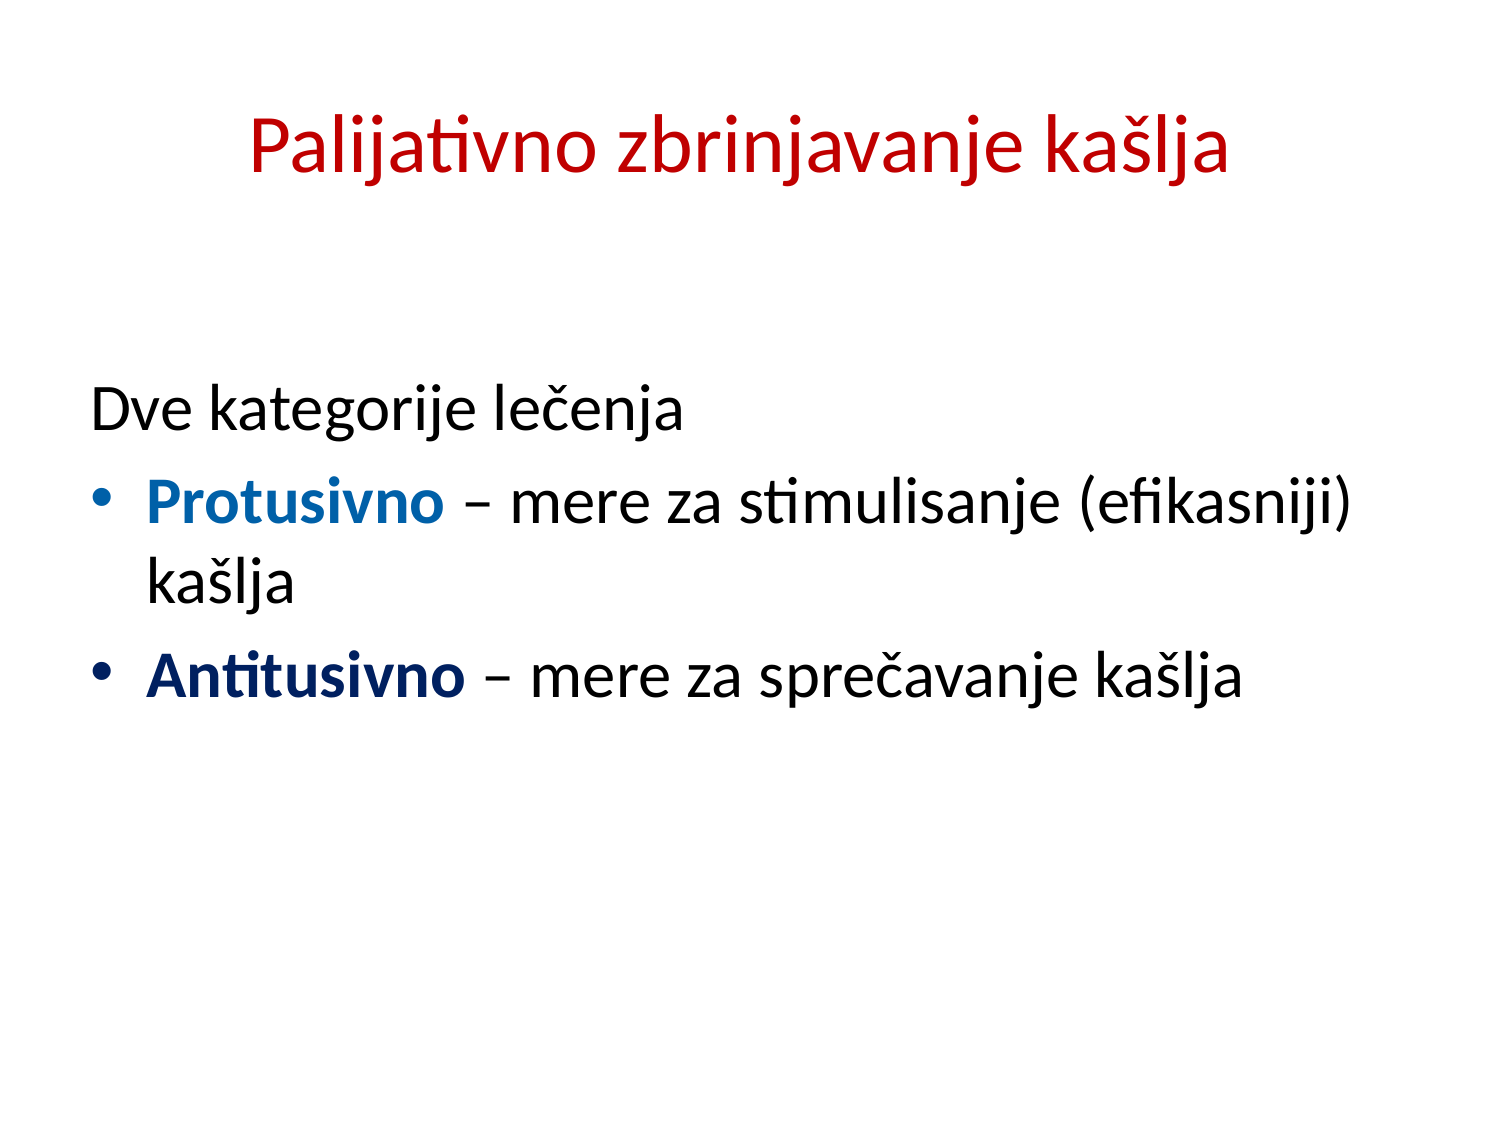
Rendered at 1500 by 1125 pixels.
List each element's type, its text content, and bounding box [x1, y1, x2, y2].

list Dve kategorije lečenja Protusivno – mere za stimulisanje (efikasniji) kašlja Antitusivno – mere za sprečavanje kašlja [75, 262, 1425, 1005]
title Palijativno zbrinjavanje kašlja [75, 45, 1425, 233]
